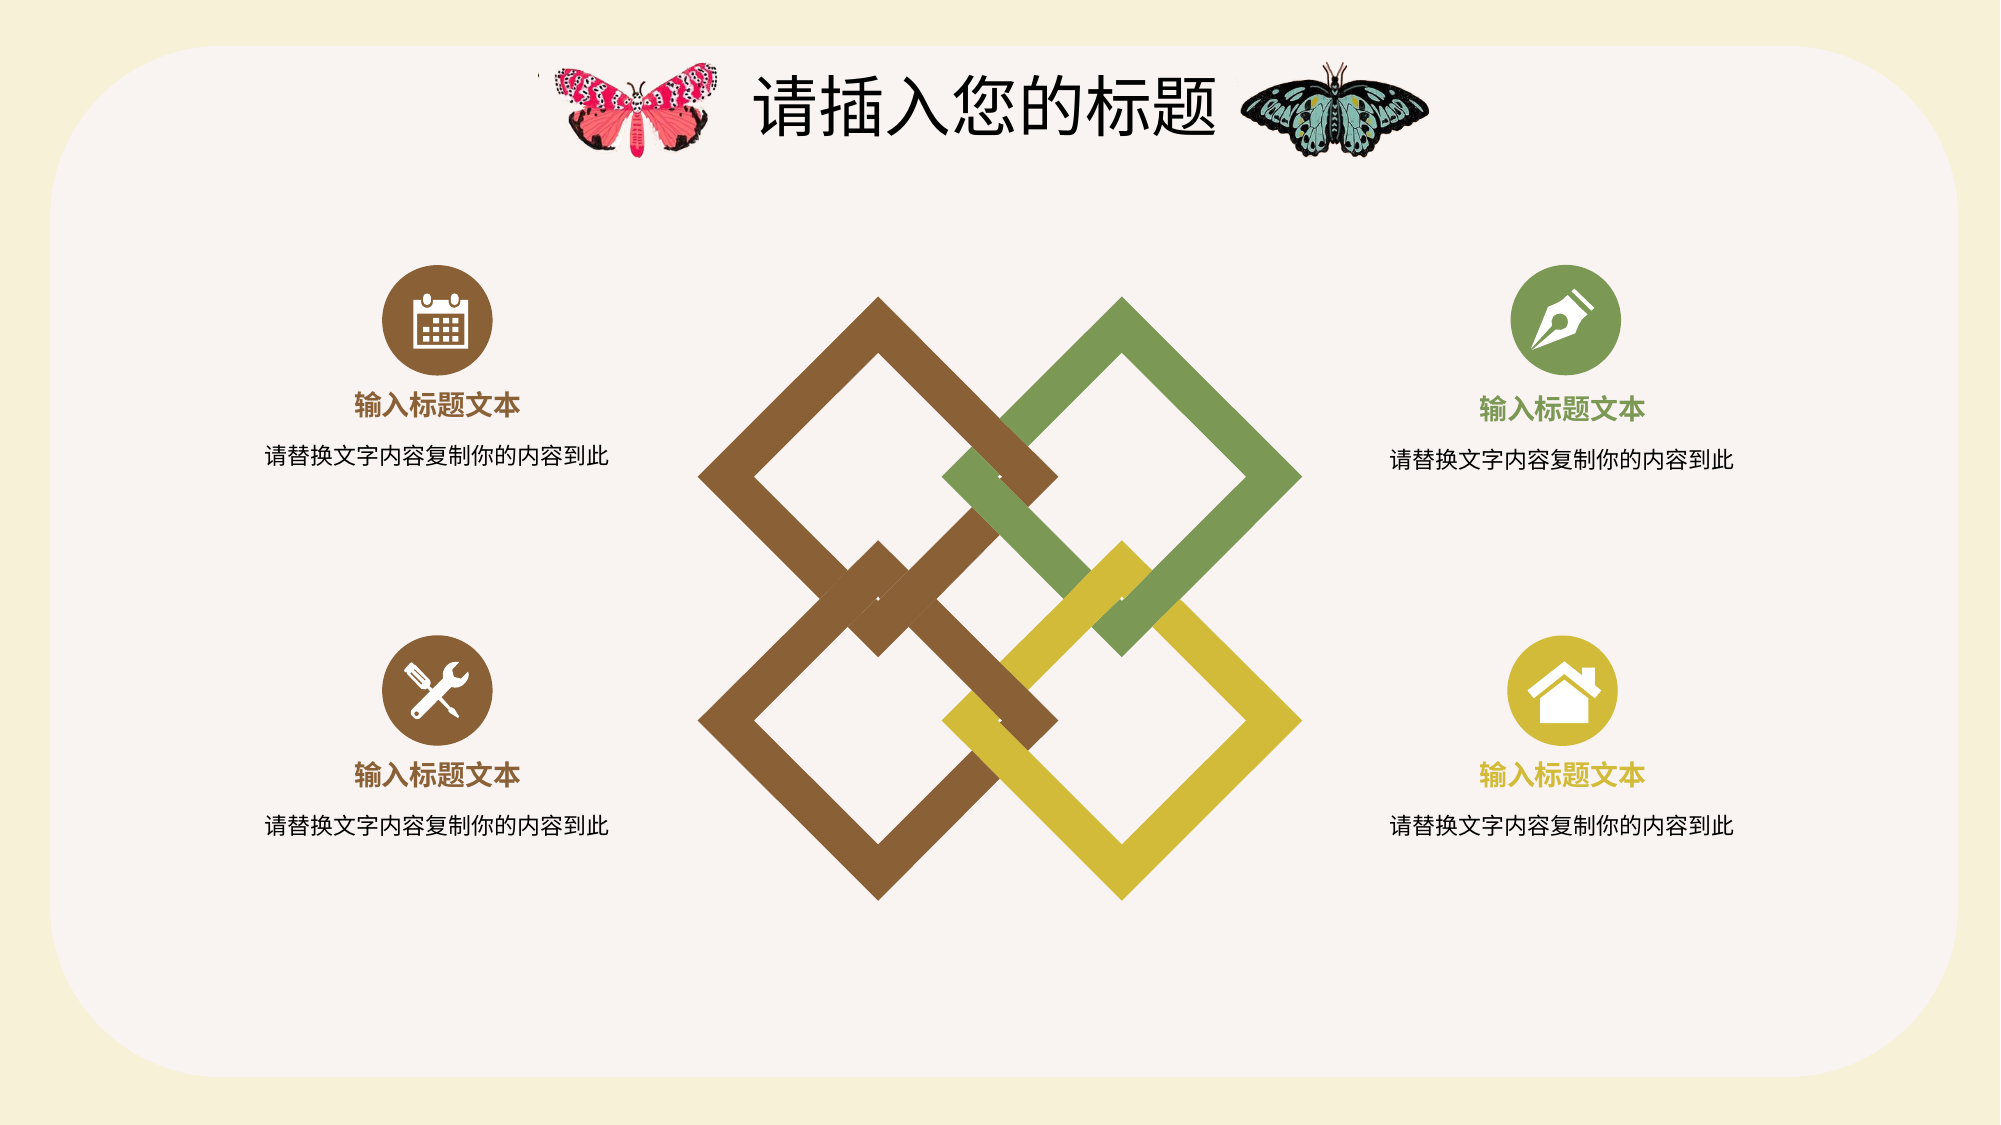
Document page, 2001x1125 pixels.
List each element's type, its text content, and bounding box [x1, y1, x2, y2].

picture [538, 47, 735, 162]
text_box 请插入您的标题 [736, 57, 1234, 152]
picture [1235, 57, 1433, 164]
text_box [697, 296, 1303, 901]
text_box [1380, 264, 1744, 933]
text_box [255, 265, 619, 933]
